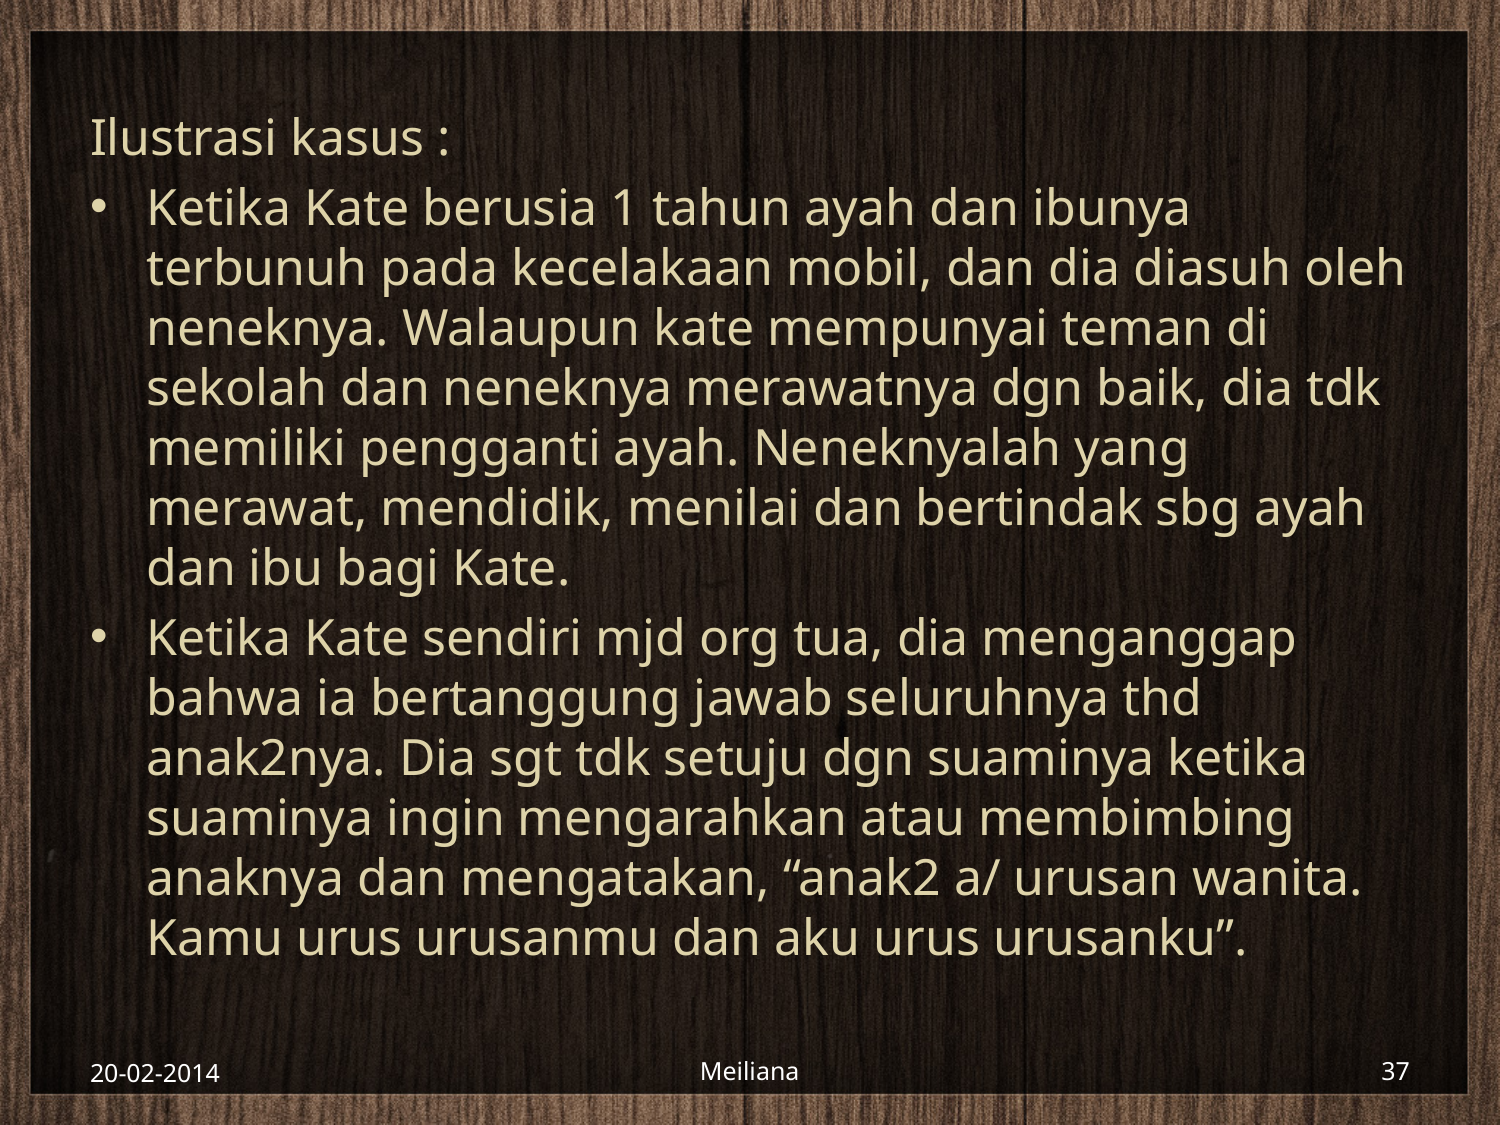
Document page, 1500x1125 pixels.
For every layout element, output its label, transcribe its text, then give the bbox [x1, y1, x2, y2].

list Ilustrasi kasus : Ketika Kate berusia 1 tahun ayah dan ibunya terbunuh pada kecelakaan mobil, dan dia diasuh oleh neneknya. Walaupun kate mempunyai teman di sekolah dan neneknya merawatnya dgn baik, dia tdk memiliki pengganti ayah. Neneknyalah yang merawat, mendidik, menilai dan bertindak sbg ayah dan ibu bagi Kate. Ketika Kate sendiri mjd org tua, dia menganggap bahwa ia bertanggung jawab seluruhnya thd anak2nya. Dia sgt tdk setuju dgn suaminya ketika suaminya ingin mengarahkan atau membimbing anaknya dan mengatakan, “anak2 a/ urusan wanita. Kamu urus urusanmu dan aku urus urusanku”. [75, 97, 1425, 1005]
slide_number 37 [1074, 1042, 1425, 1103]
footer Meiliana [512, 1042, 988, 1103]
picture [0, 0, 1500, 1125]
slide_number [75, 1042, 425, 1103]
